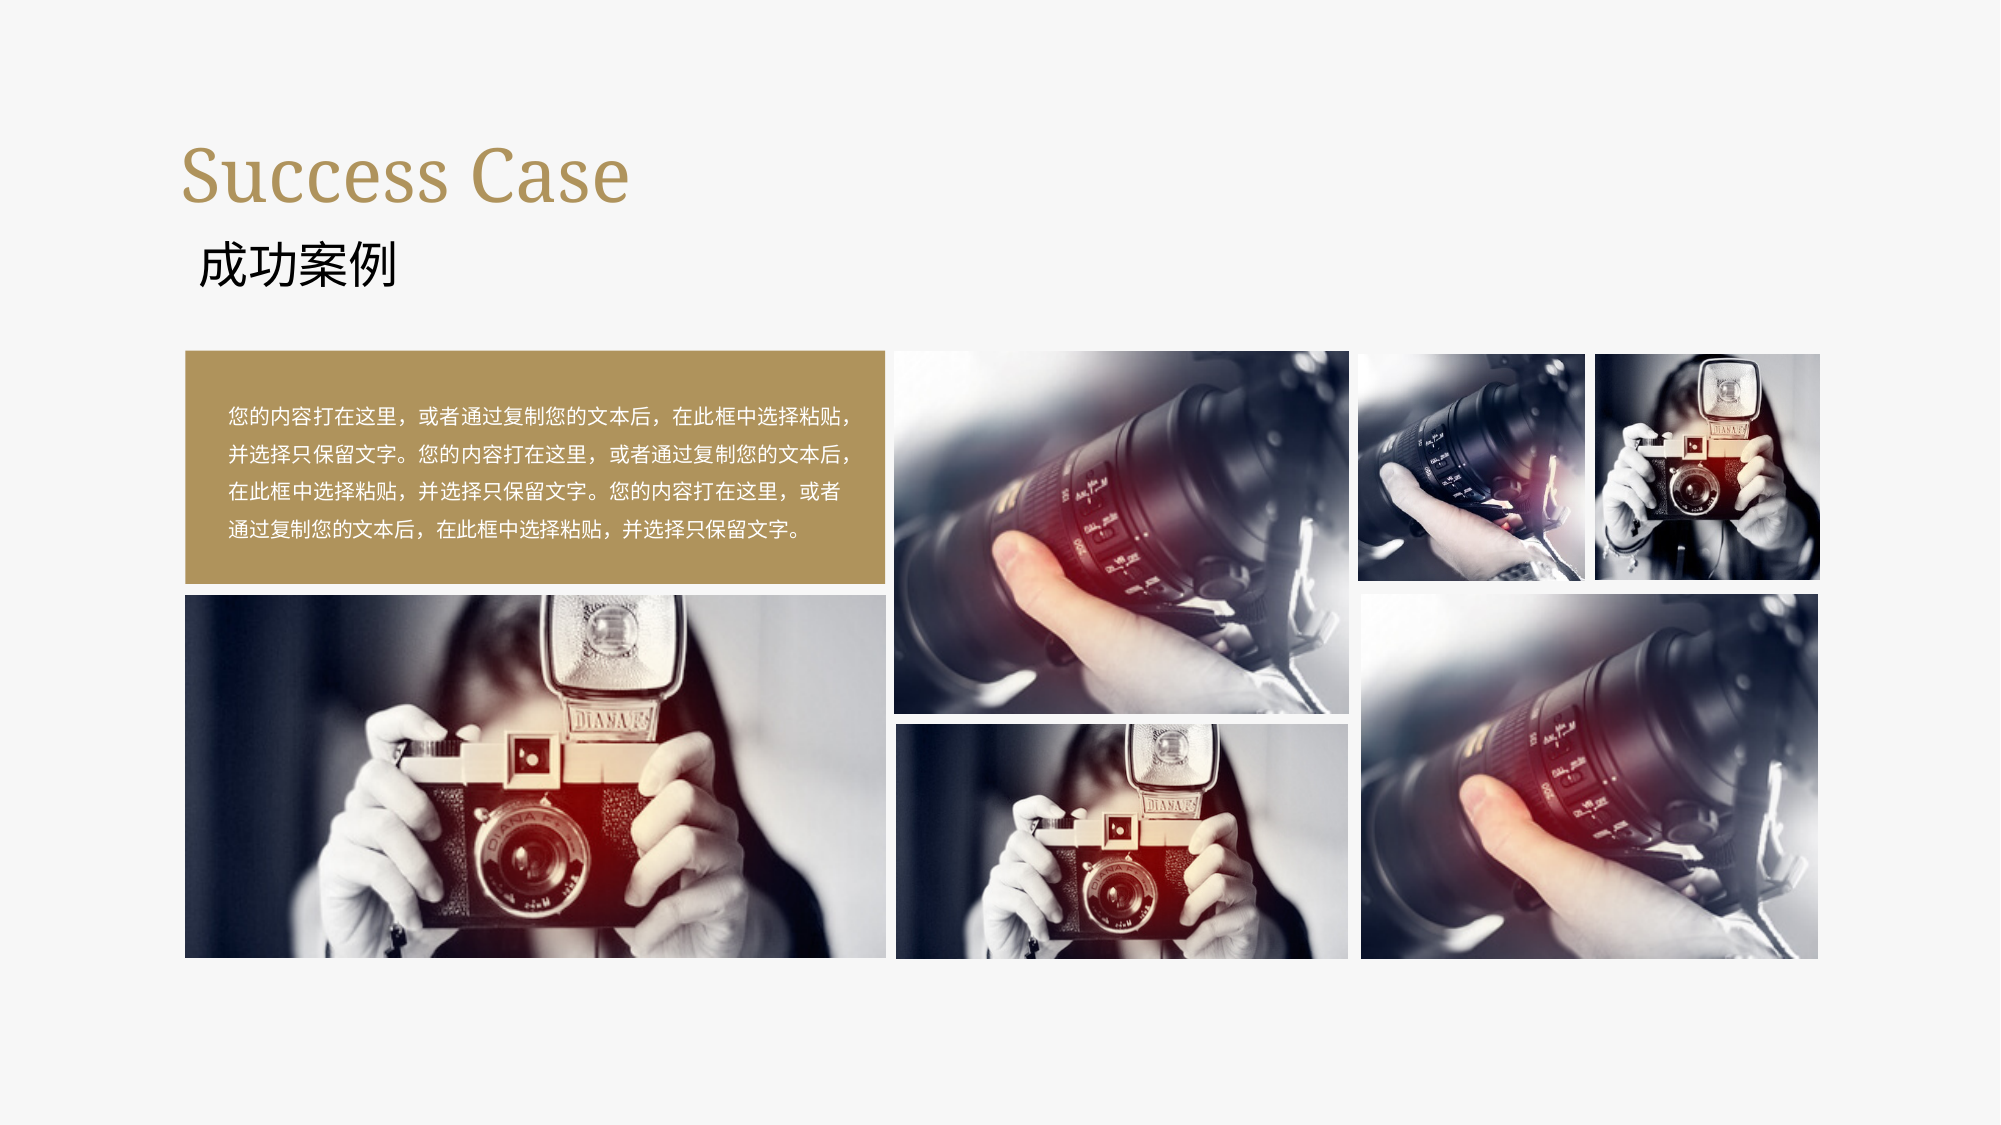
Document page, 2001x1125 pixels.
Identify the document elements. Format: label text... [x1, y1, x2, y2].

picture [1358, 354, 1585, 581]
text_box [184, 350, 886, 585]
picture [1594, 354, 1820, 580]
text_box Success Case [165, 119, 647, 225]
picture [185, 595, 886, 958]
text_box 成功案例 [183, 226, 414, 301]
picture [1361, 594, 1818, 959]
picture [894, 351, 1349, 714]
text_box 您的内容打在这里，或者通过复制您的文本后，在此框中选择粘贴，并选择只保留文字。您的内容打在这里，或者通过复制您的文本后，在此框中选择粘贴，并选择只保留文字。您的内容打在这里，或者通过复制您的文本后，在此框中选择粘贴，并选择只保留文字。 [213, 384, 857, 549]
picture [896, 724, 1348, 959]
